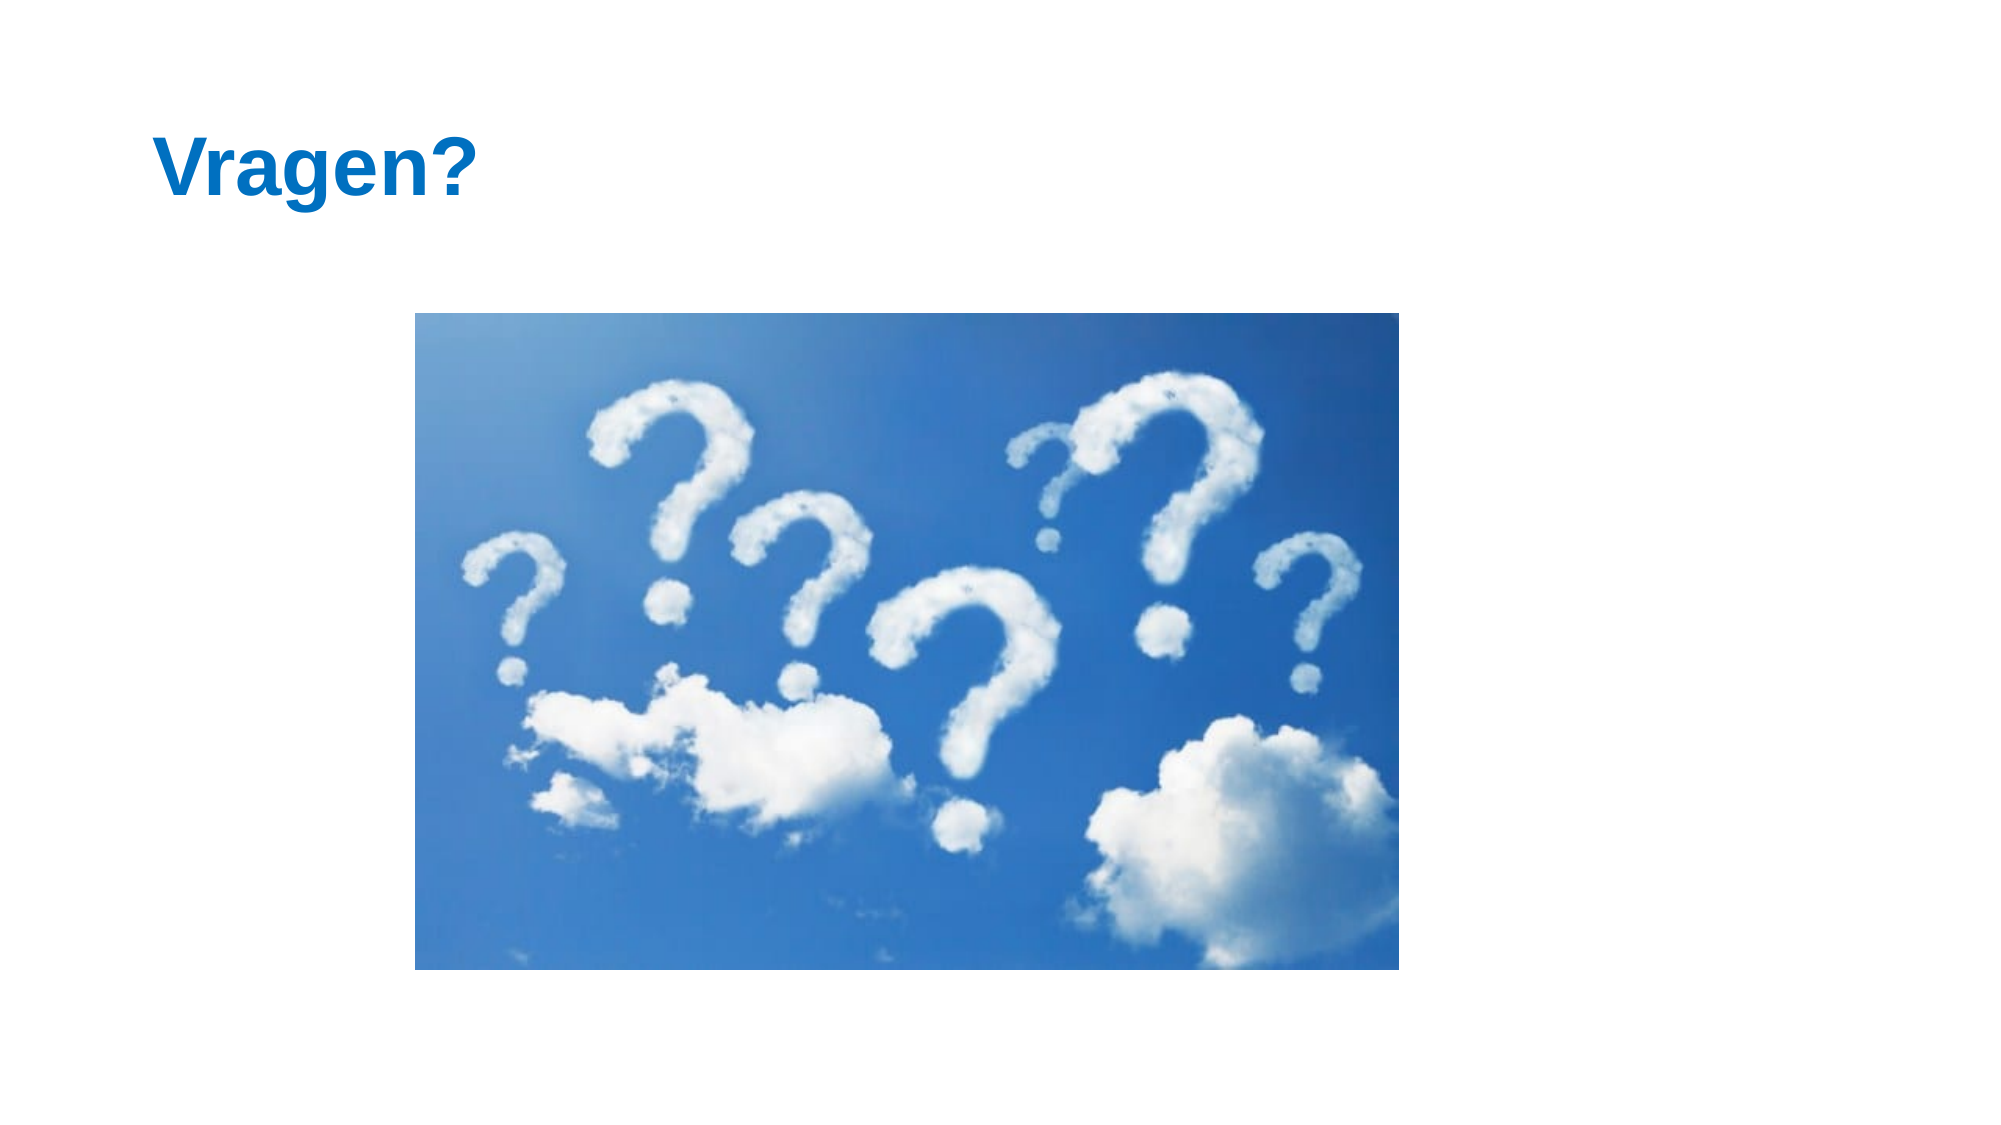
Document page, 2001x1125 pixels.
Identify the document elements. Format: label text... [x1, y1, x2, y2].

title Vragen? [137, 59, 1863, 278]
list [415, 313, 1399, 970]
